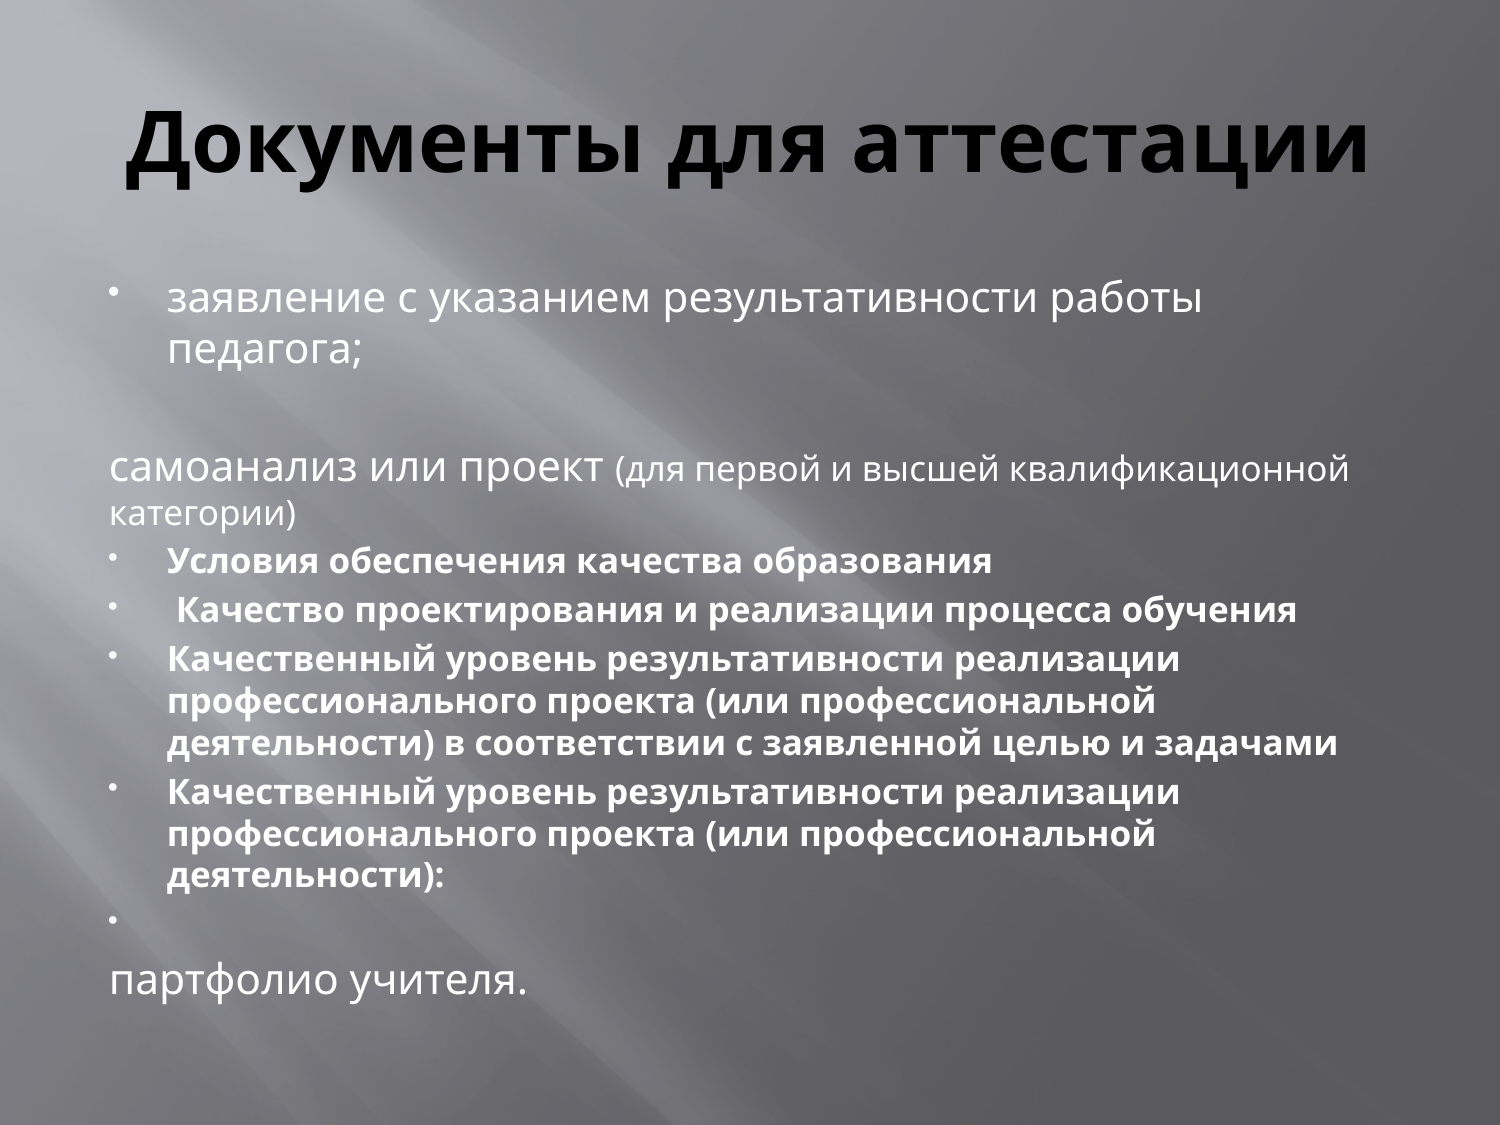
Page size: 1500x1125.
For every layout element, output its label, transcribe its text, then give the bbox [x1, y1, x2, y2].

list заявление с указанием результативности работы педагога; самоанализ или проект (для первой и высшей квалификационной категории) Условия обеспечения качества образования Качество проектирования и реализации процесса обучения Качественный уровень результативности реализации профессионального проекта (или профессиональной деятельности) в соответствии с заявленной целью и задачами Качественный уровень результативности реализации профессионального проекта (или профессиональной деятельности): партфолио учителя. [75, 262, 1425, 1035]
title Документы для аттестации [75, 45, 1425, 233]
